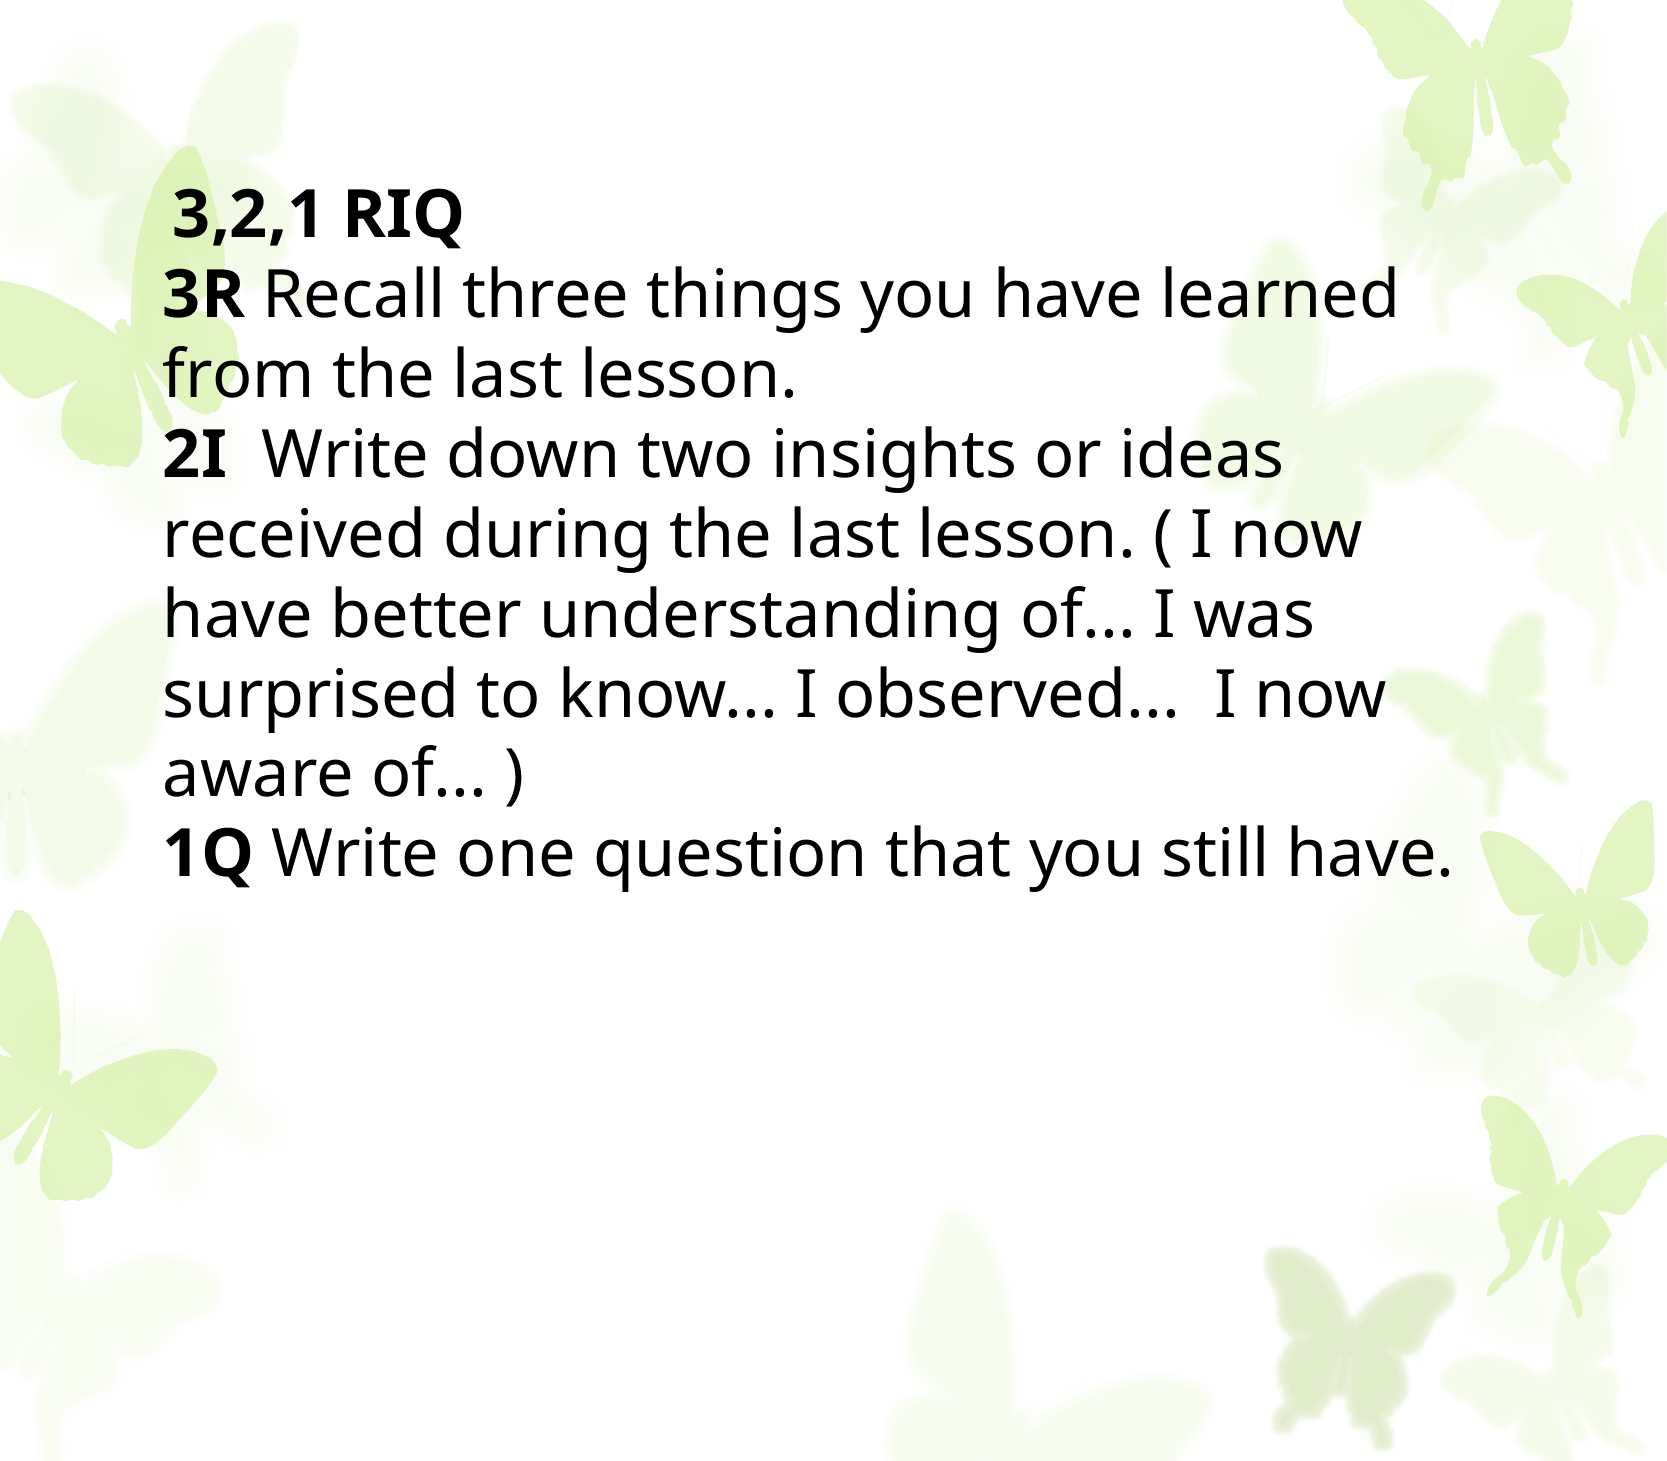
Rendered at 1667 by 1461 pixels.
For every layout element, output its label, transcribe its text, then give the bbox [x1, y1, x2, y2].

text_box 3,2,1 RIQ 3R Recall three things you have learned from the last lesson. 2I Write down two insights or ideas received during the last lesson. ( I now have better understanding of... I was surprised to know... I observed... I now aware of... ) 1Q Write one question that you still have. [148, 163, 1543, 898]
